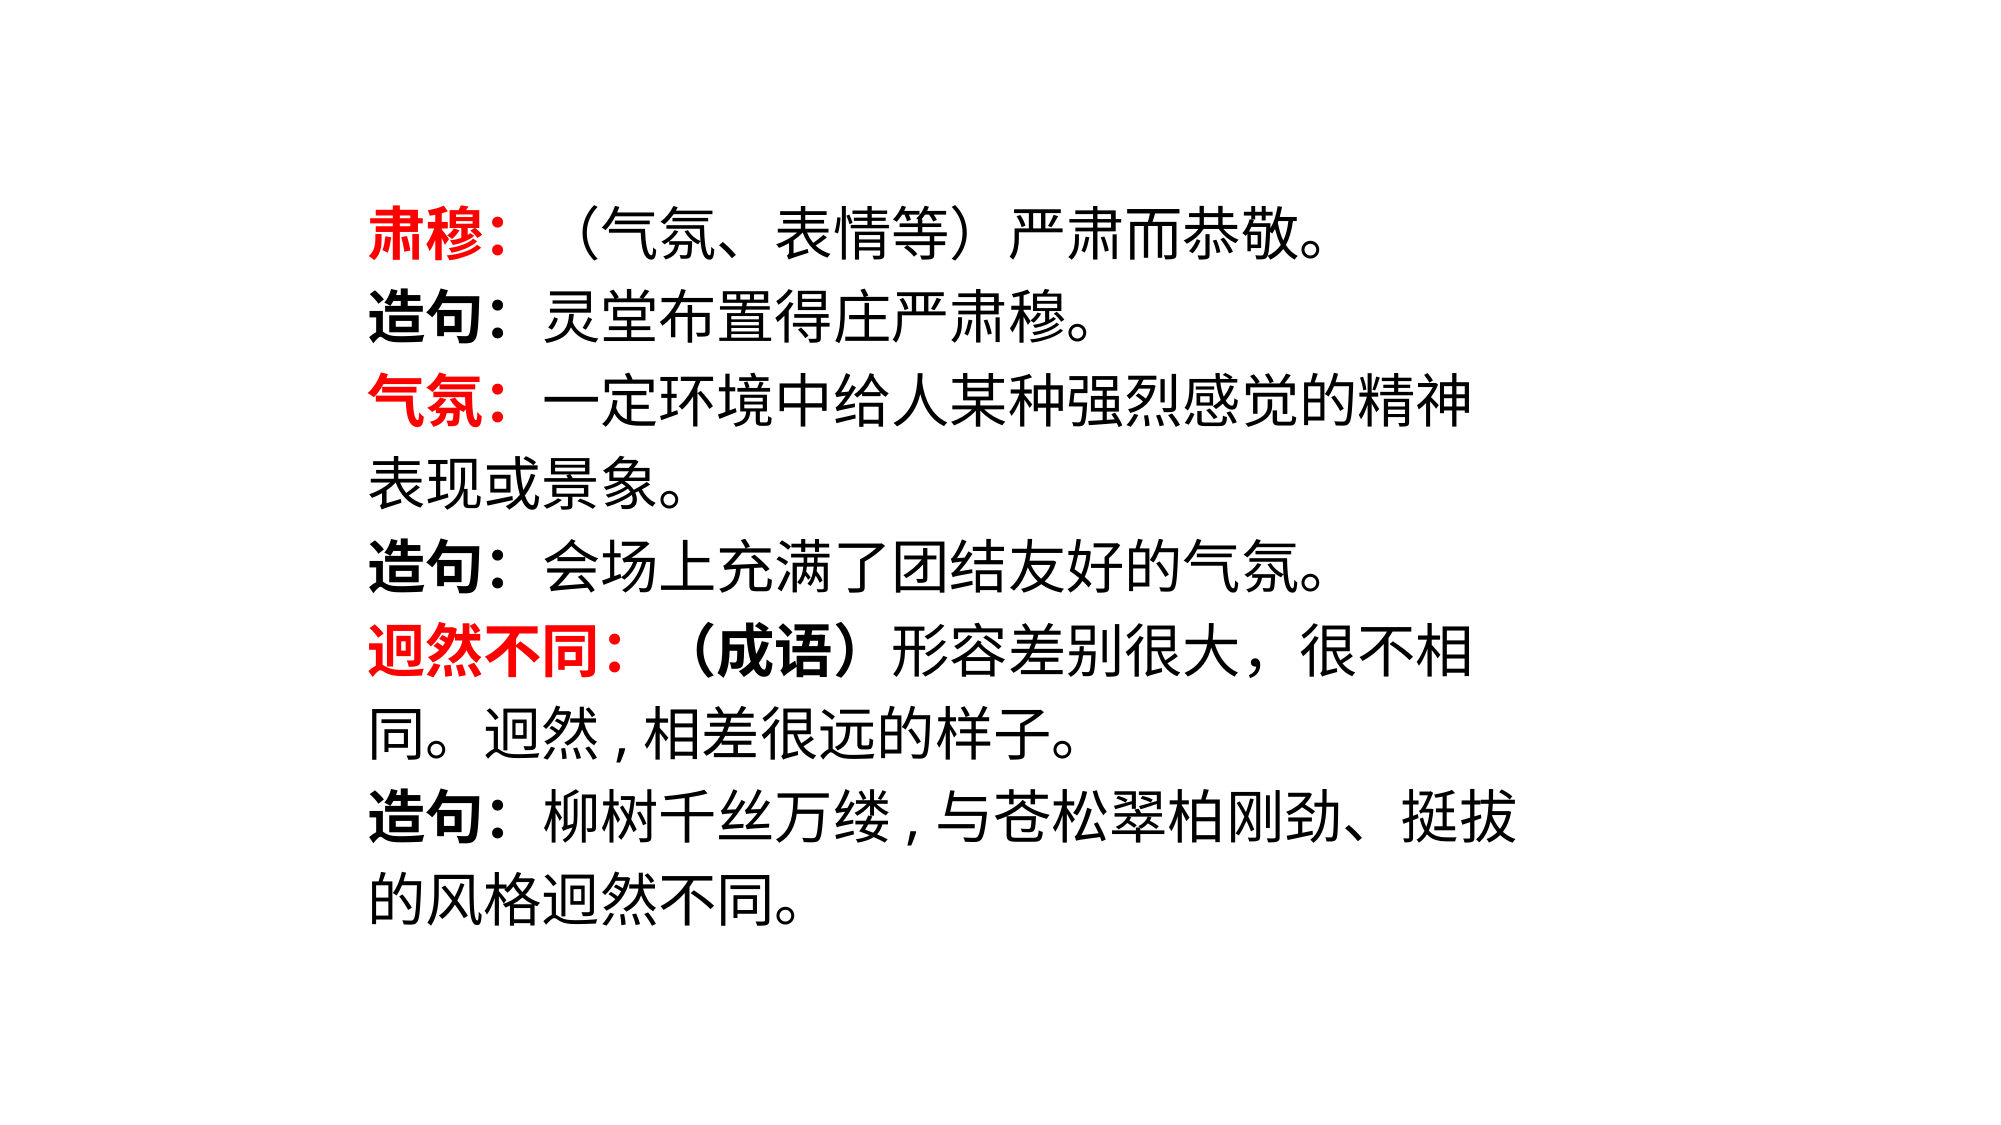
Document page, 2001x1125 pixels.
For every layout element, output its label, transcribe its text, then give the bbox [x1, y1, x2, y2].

text_box 肃穆：（气氛、表情等）严肃而恭敬。 造句：灵堂布置得庄严肃穆。 气氛：一定环境中给人某种强烈感觉的精神表现或景象。 造句：会场上充满了团结友好的气氛。 迥然不同：（成语）形容差别很大，很不相同。迥然,相差很远的样子。 造句：柳树千丝万缕,与苍松翠柏刚劲、挺拔的风格迥然不同。 [352, 176, 1538, 941]
